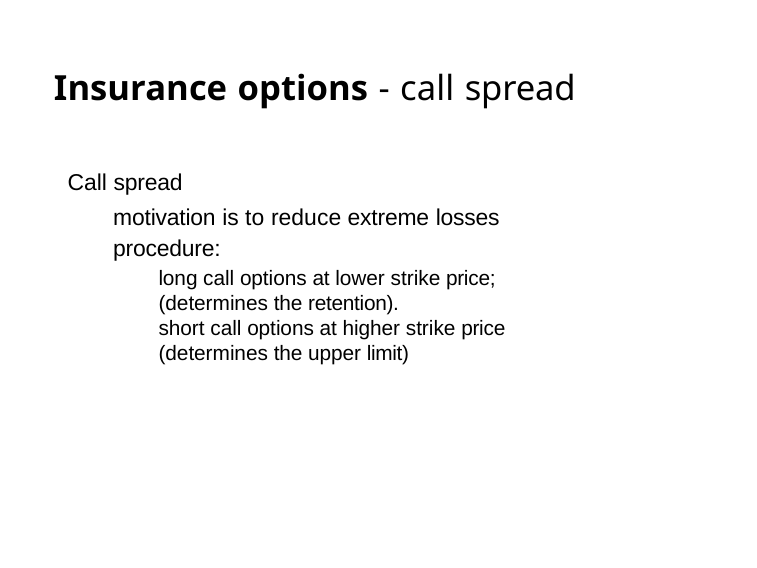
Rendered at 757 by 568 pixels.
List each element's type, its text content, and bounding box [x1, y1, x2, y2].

text_box Call spread motivation is to reduce extreme losses procedure: long call options at lower strike price; (determines the retention). short call options at higher strike price (determines the upper limit) [65, 158, 511, 365]
title Insurance options - call spread [51, 36, 705, 134]
